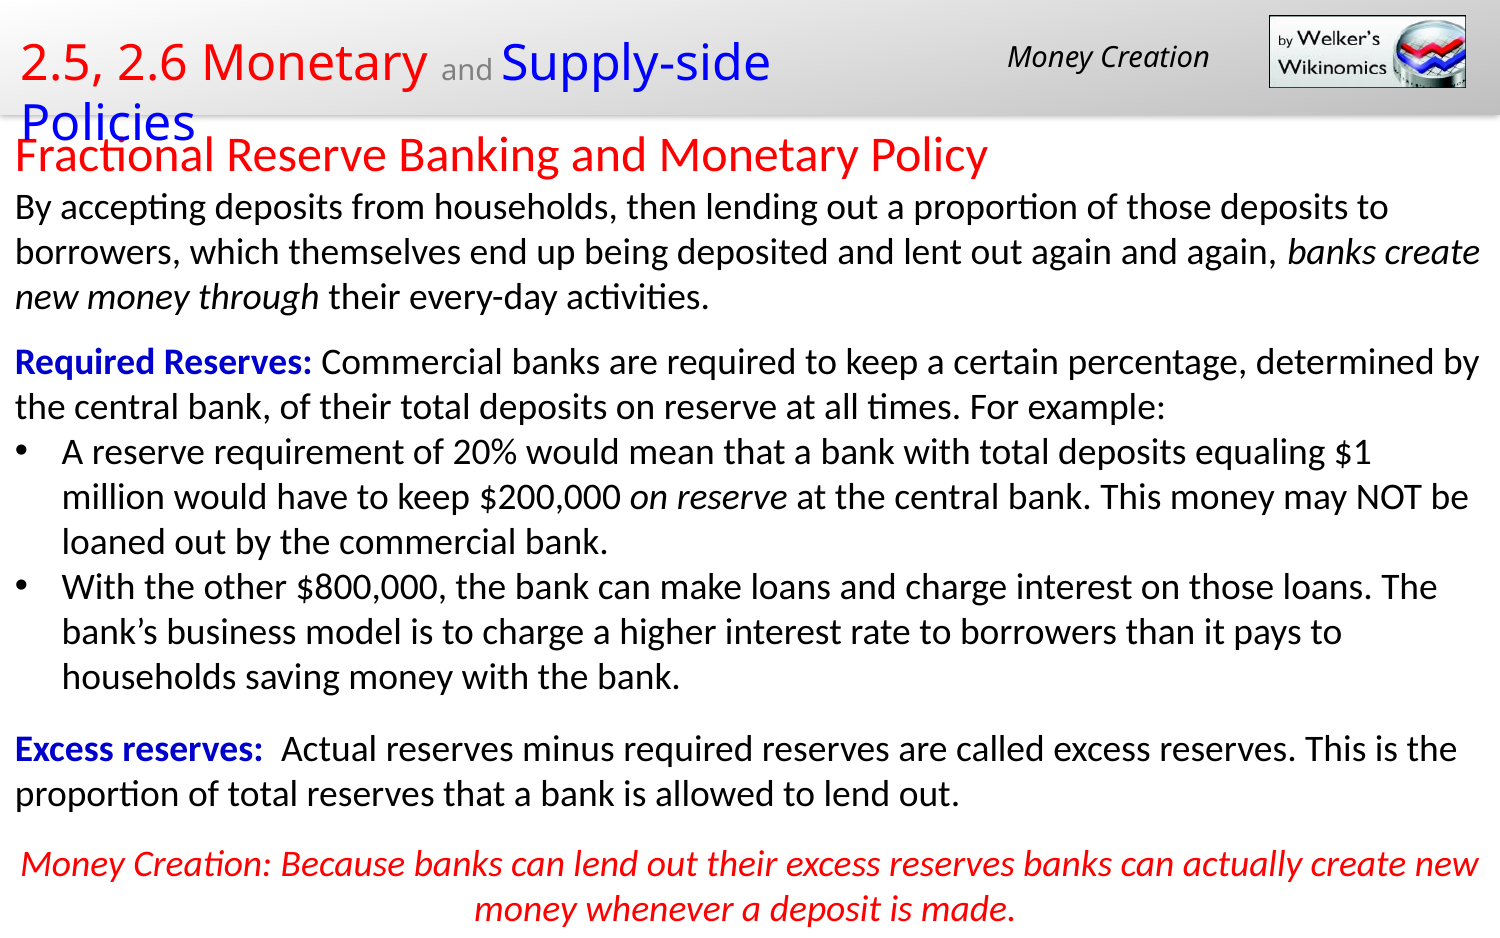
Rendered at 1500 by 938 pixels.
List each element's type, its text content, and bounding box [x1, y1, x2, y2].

text_box Fractional Reserve Banking and Monetary Policy By accepting deposits from households, then lending out a proportion of those deposits to borrowers, which themselves end up being deposited and lent out again and again, banks create new money through their every-day activities. Required Reserves: Commercial banks are required to keep a certain percentage, determined by the central bank, of their total deposits on reserve at all times. For example: A reserve requirement of 20% would mean that a bank with total deposits equaling $1 million would have to keep $200,000 on reserve at the central bank. This money may NOT be loaned out by the commercial bank. With the other $800,000, the bank can make loans and charge interest on those loans. The bank’s business model is to charge a higher interest rate to borrowers than it pays to households saving money with the bank. Excess reserves: Actual reserves minus required reserves are called excess reserves. This is the proportion of total reserves that a bank is allowed to lend out. Money Creation: Because banks can lend out their excess reserves banks can actually create new money whenever a deposit is made. [0, 123, 1500, 937]
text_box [0, 0, 1500, 115]
